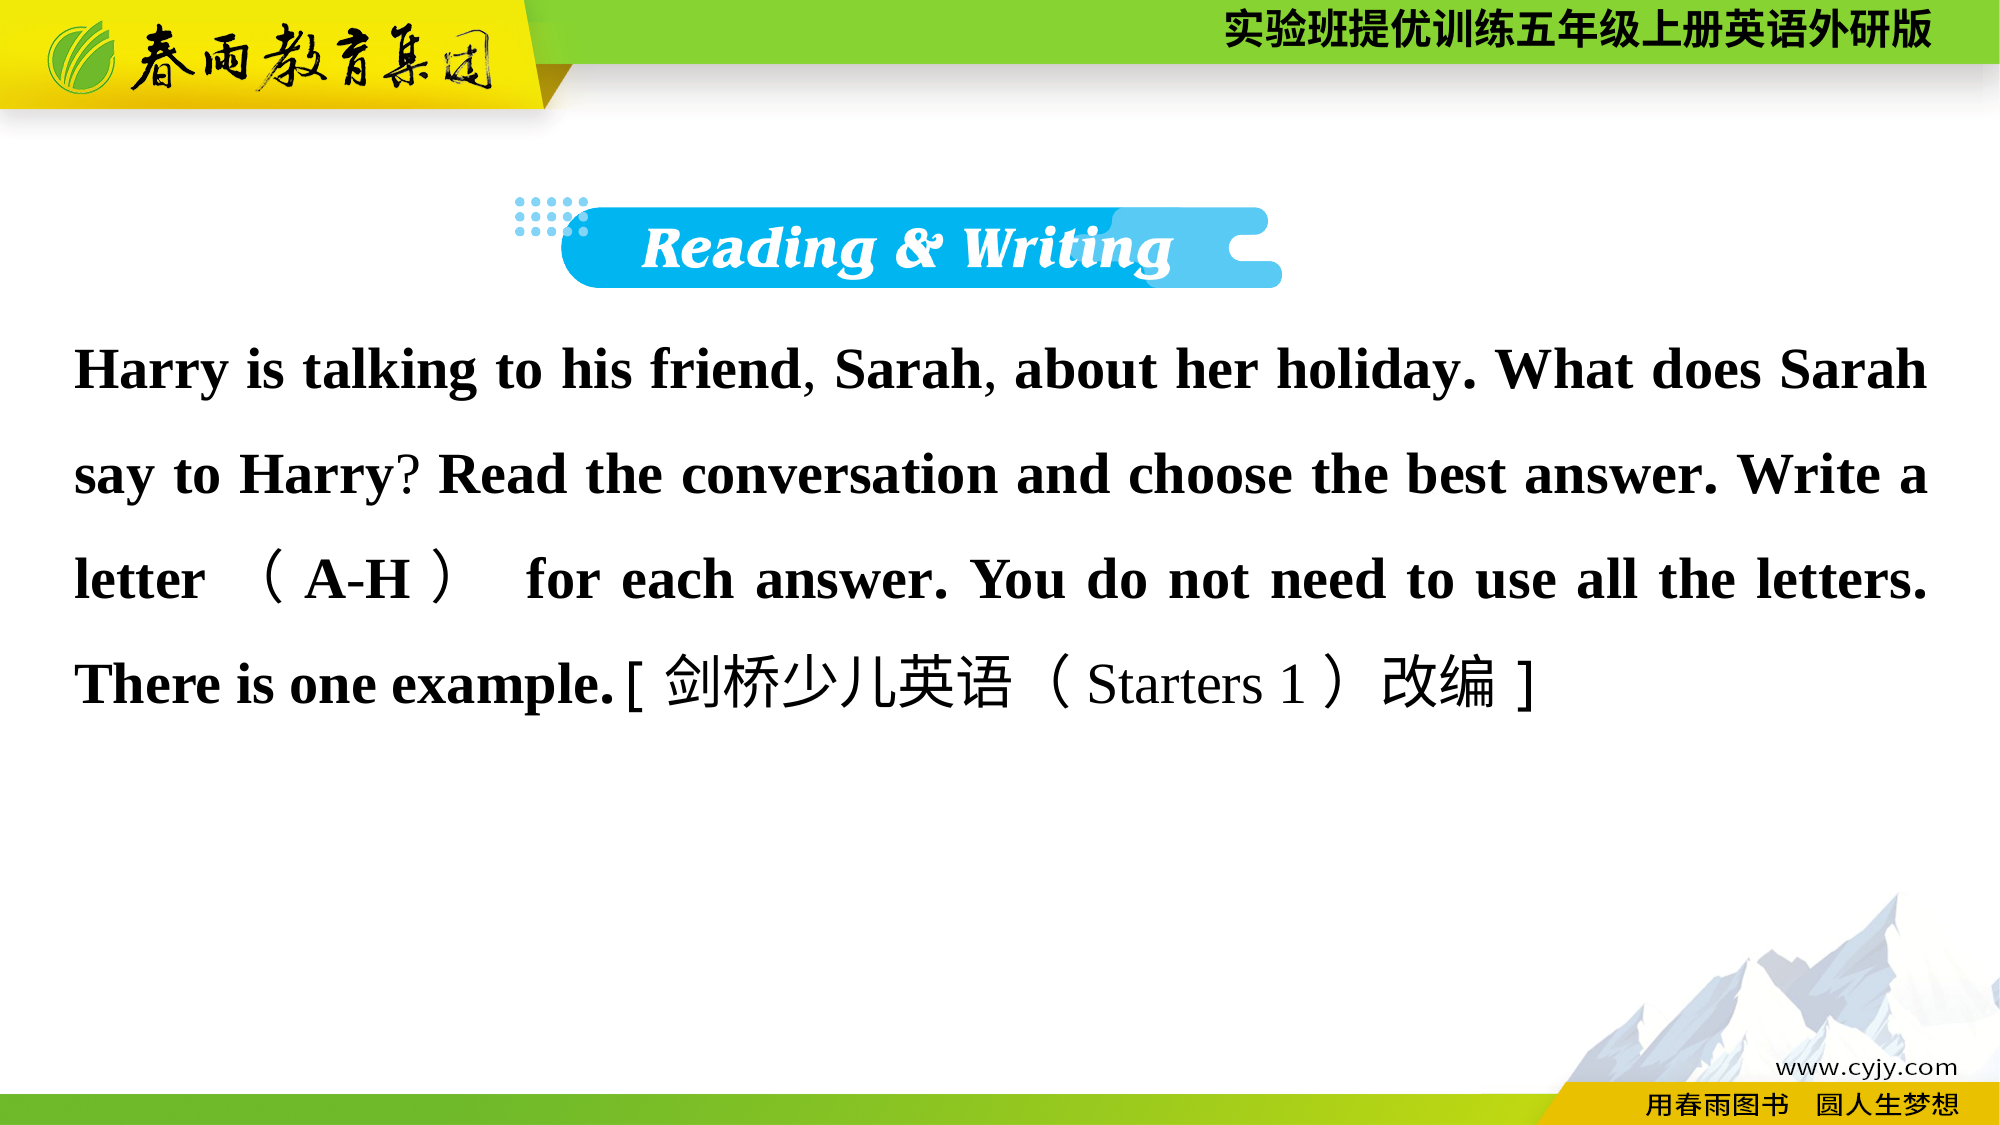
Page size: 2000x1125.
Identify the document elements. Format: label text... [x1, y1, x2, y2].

picture [0, 0, 2000, 1125]
list Harry is talking to his friend, Sarah, about her holiday. What does Sarah say to Harry? Read the conversation and choose the best answer. Write a letter（A-H） for each answer. You do not need to use all the letters. There is one example.[剑桥少儿英语（Starters 1）改编] [59, 287, 1944, 714]
